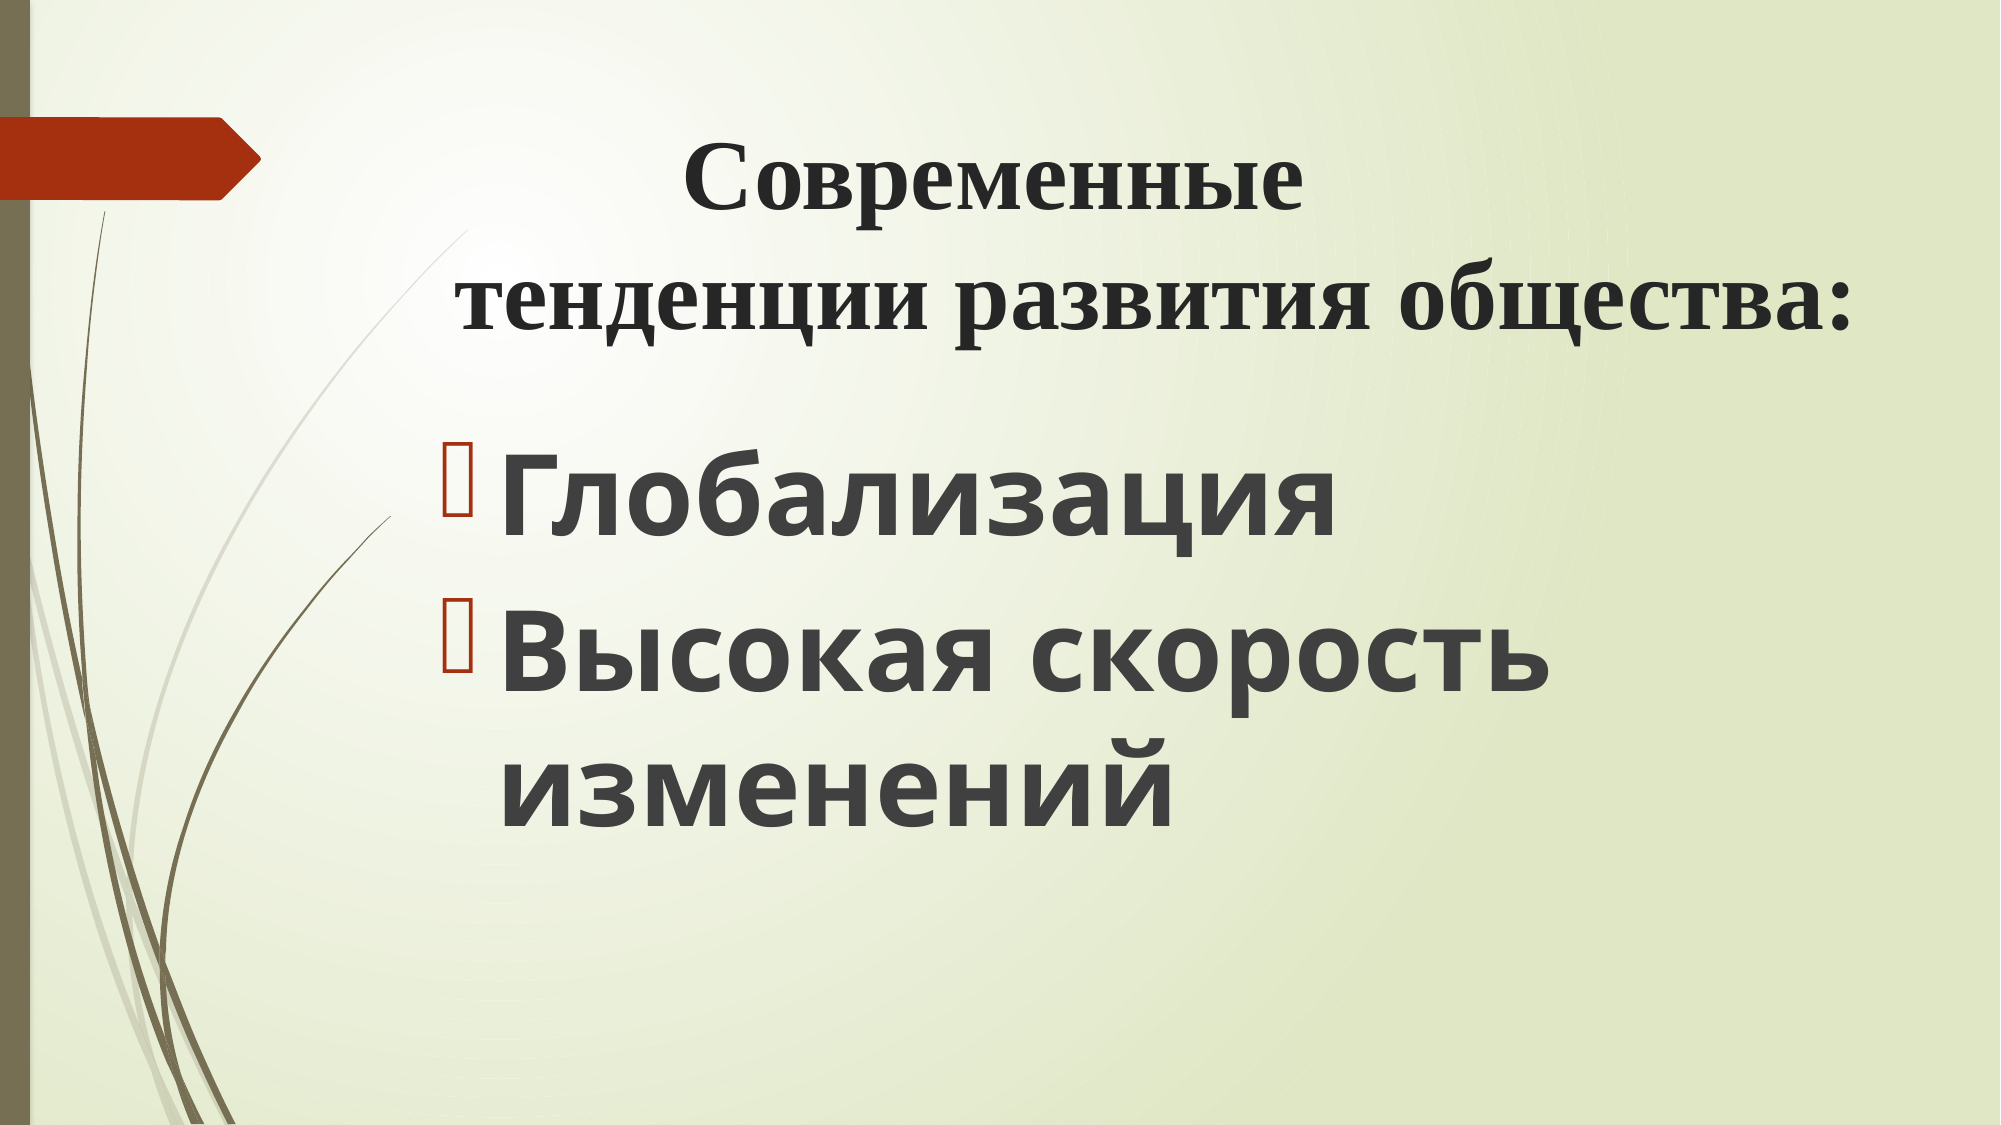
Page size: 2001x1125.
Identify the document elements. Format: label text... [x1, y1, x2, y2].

title Современные тенденции развития общества: [425, 102, 1888, 313]
list Глобализация Высокая скорость изменений [424, 350, 1888, 970]
